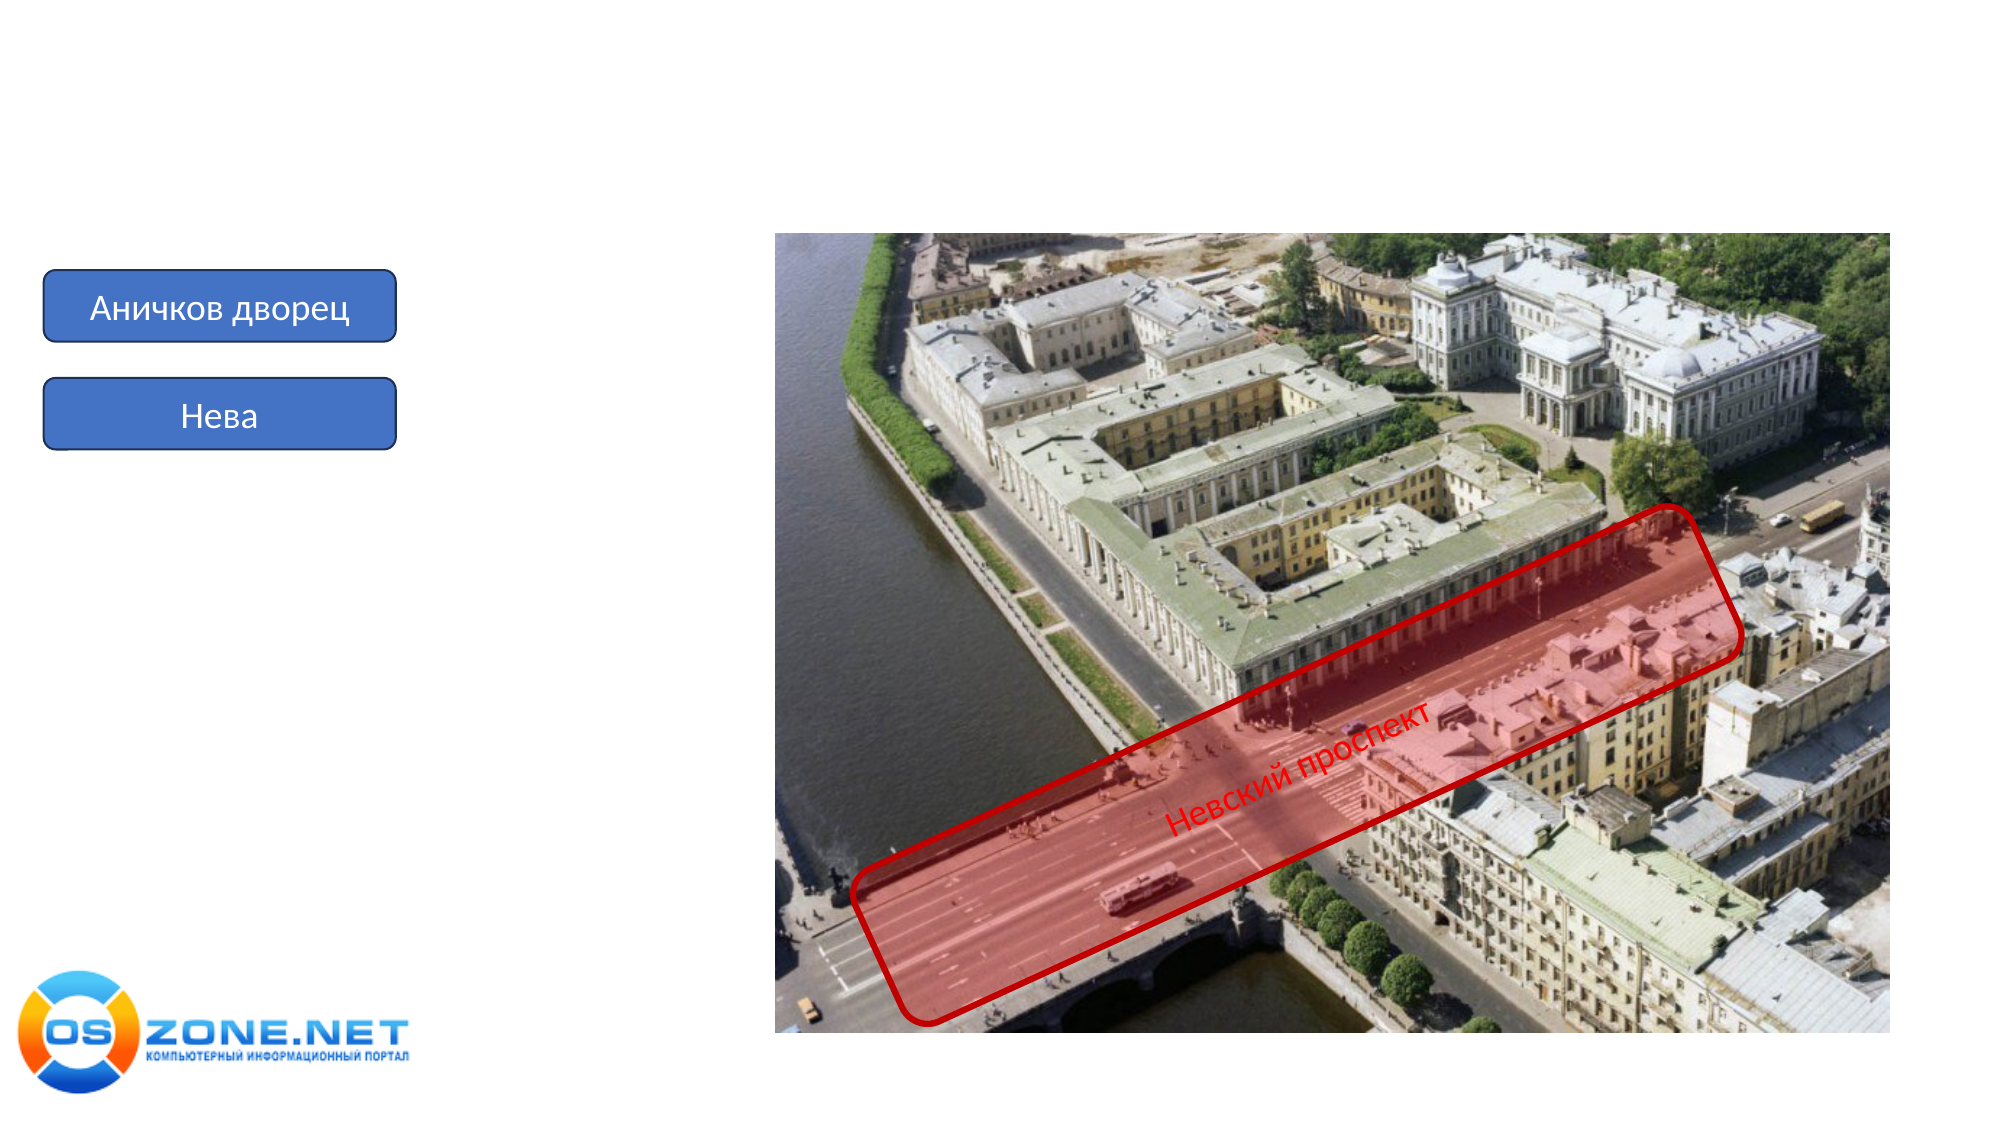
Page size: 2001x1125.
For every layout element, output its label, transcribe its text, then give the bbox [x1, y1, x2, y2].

text_box Аничков дворец [42, 269, 397, 343]
text_box Нева [42, 376, 397, 451]
picture [0, 954, 444, 1125]
picture [775, 233, 1890, 1033]
